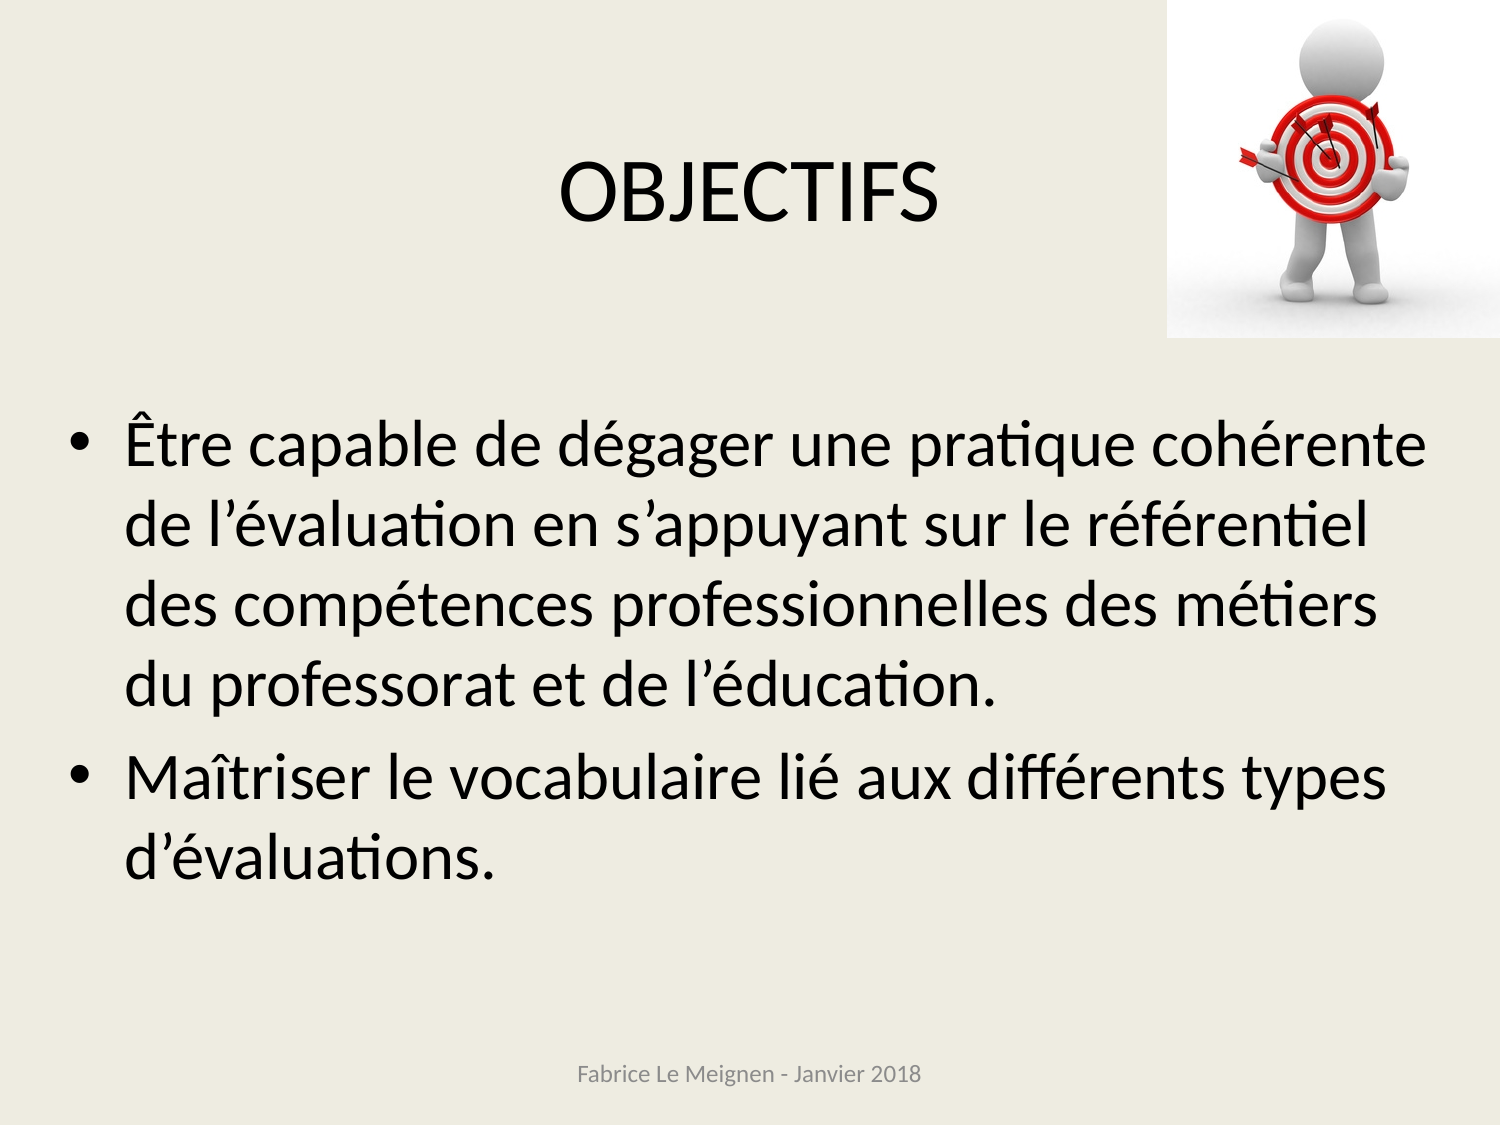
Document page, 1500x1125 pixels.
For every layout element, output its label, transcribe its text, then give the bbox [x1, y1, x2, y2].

picture [1167, 0, 1500, 339]
title OBJECTIFS [75, 91, 1162, 279]
list Être capable de dégager une pratique cohérente de l’évaluation en s’appuyant sur le référentiel des compétences professionnelles des métiers du professorat et de l’éducation. Maîtriser le vocabulaire lié aux différents types d’évaluations. [53, 392, 1479, 953]
footer Fabrice Le Meignen - Janvier 2018 [512, 1042, 988, 1103]
